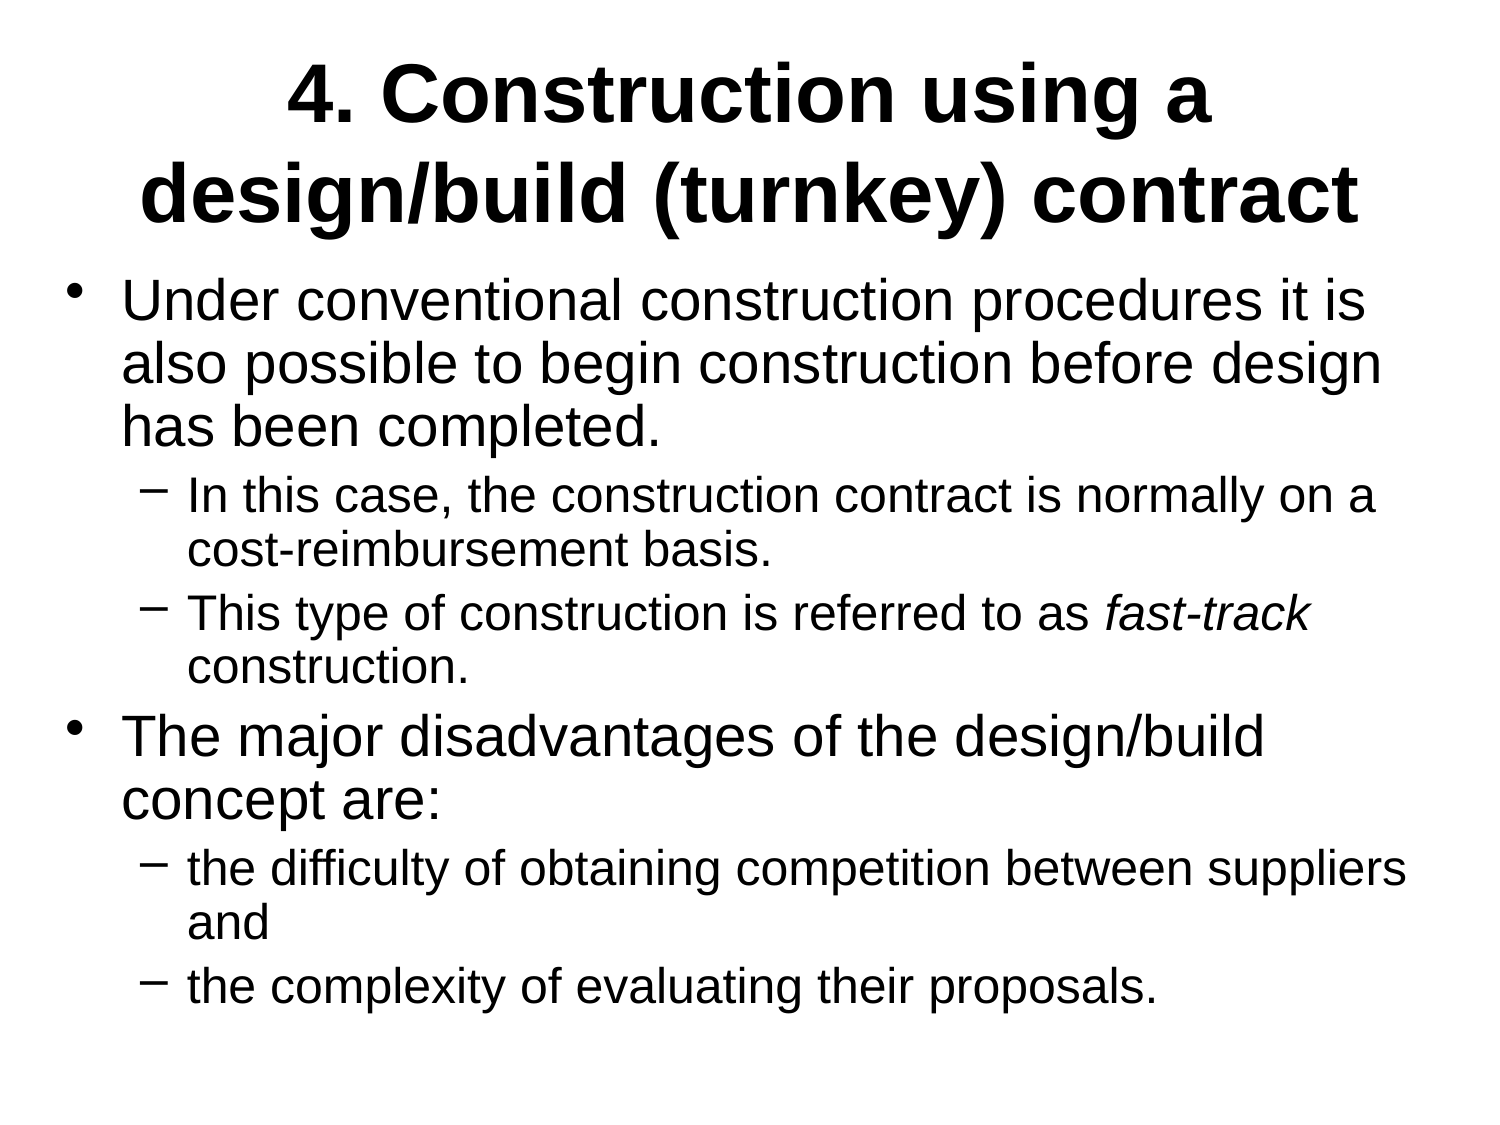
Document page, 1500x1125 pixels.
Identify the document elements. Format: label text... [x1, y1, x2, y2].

list Under conventional construction procedures it is also possible to begin construction before design has been completed. In this case, the construction contract is normally on a cost-reimbursement basis. This type of construction is referred to as fast-track construction. The major disadvantages of the design/build concept are: the difficulty of obtaining competition between suppliers and the complexity of evaluating their proposals. [49, 262, 1426, 1076]
title 4. Construction using a design/build (turnkey) contract [24, 44, 1476, 233]
